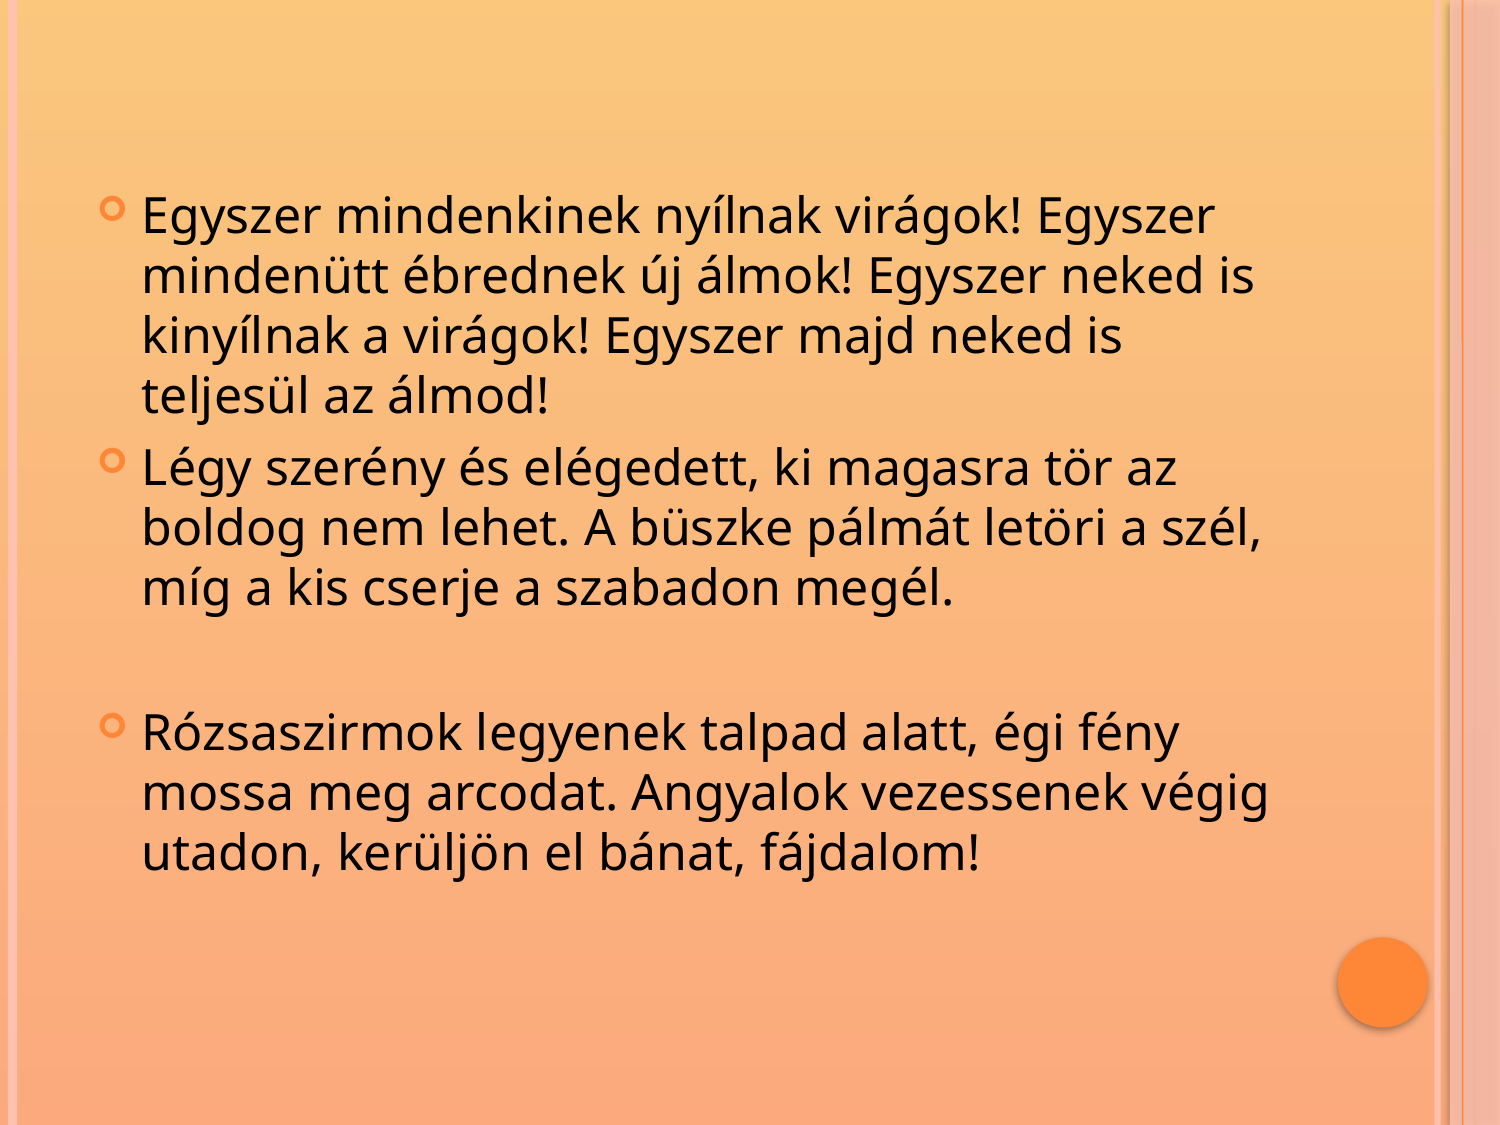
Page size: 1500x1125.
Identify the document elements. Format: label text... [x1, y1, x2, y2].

list Egyszer mindenkinek nyílnak virágok! Egyszer mindenütt ébrednek új álmok! Egyszer neked is kinyílnak a virágok! Egyszer majd neked is teljesül az álmod! Légy szerény és elégedett, ki magasra tör az boldog nem lehet. A büszke pálmát letöri a szél, míg a kis cserje a szabadon megél. Rózsaszirmok legyenek talpad alatt, égi fény mossa meg arcodat. Angyalok vezessenek végig utadon, kerüljön el bánat, fájdalom! [82, 175, 1307, 976]
